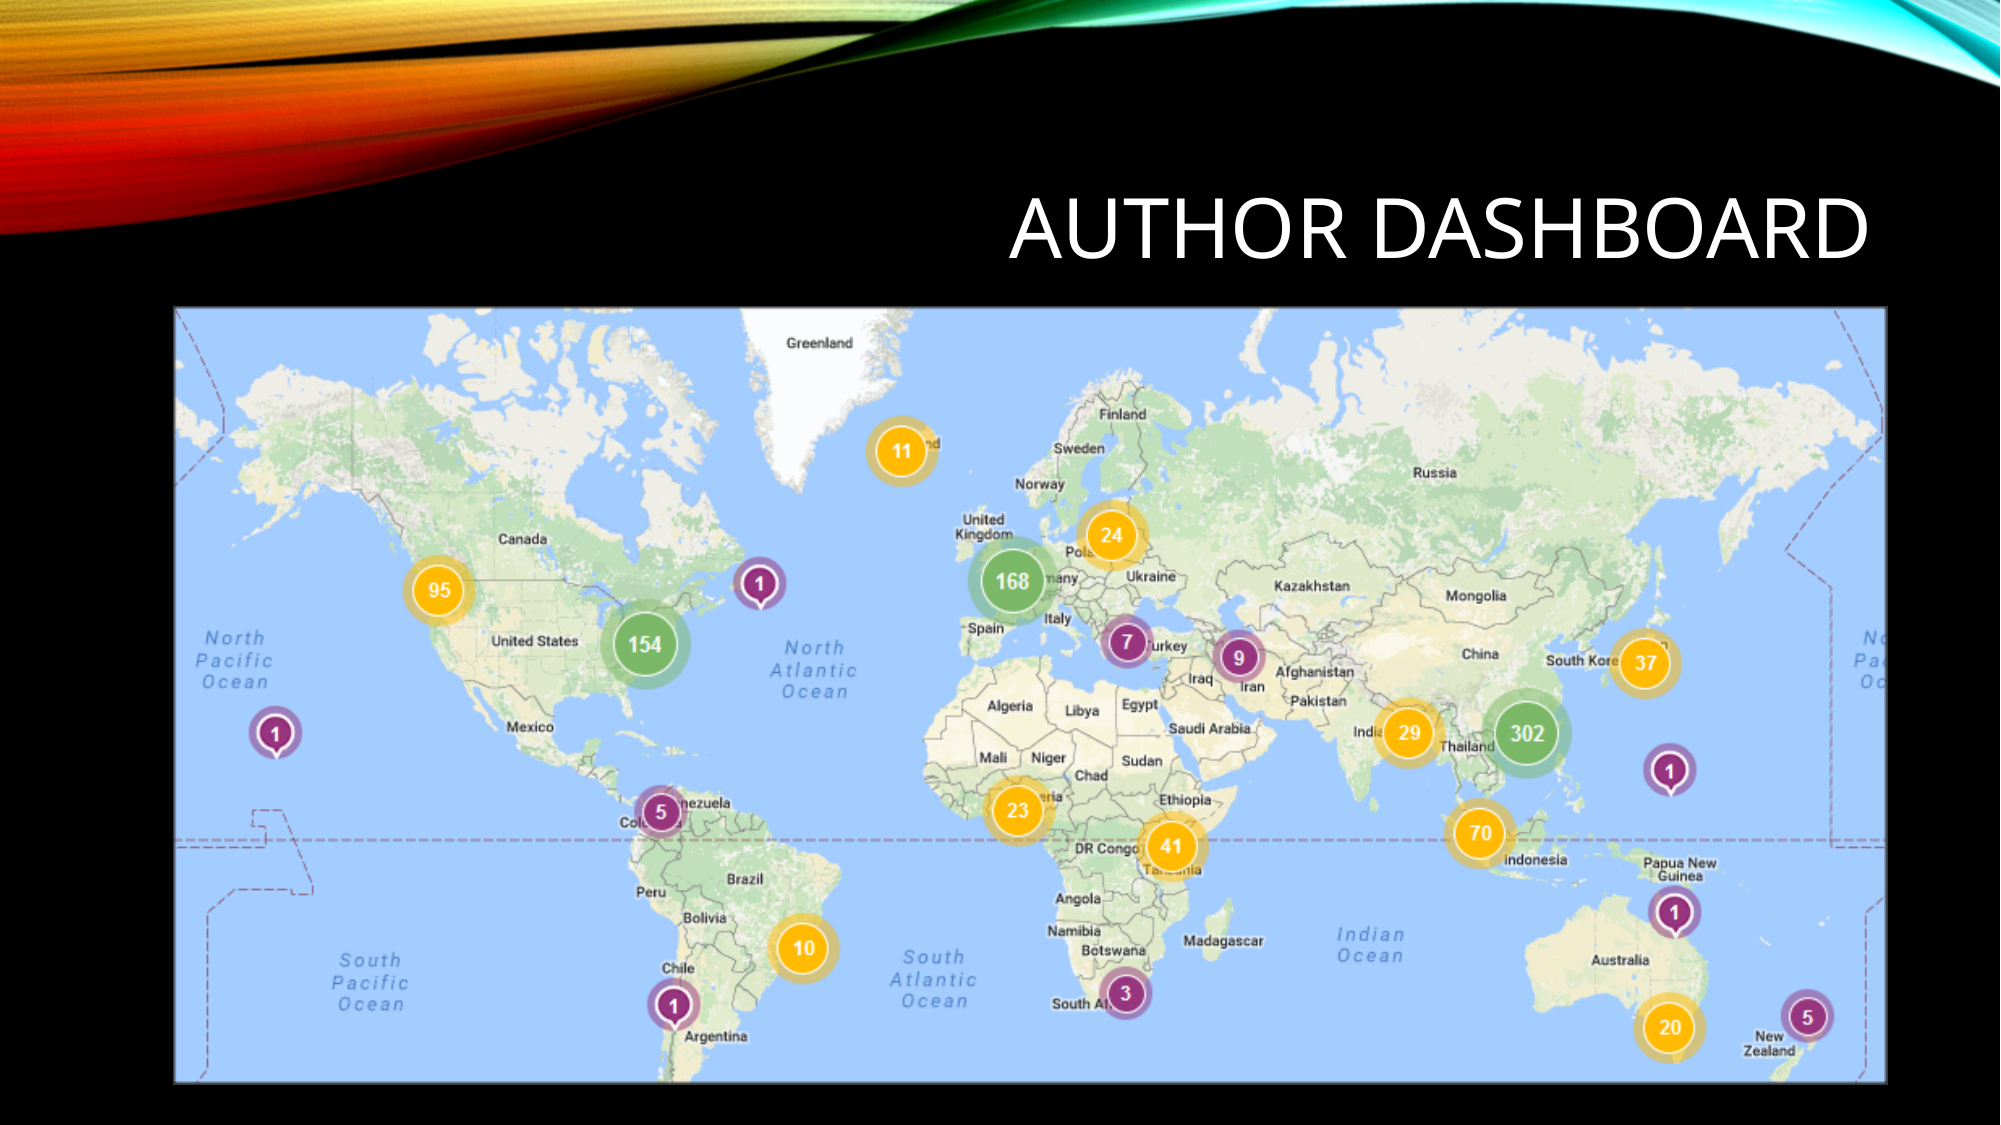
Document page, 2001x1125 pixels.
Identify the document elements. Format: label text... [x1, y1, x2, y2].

picture [0, 0, 2000, 237]
title Author Dashboard [474, 125, 1888, 305]
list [173, 305, 1888, 1086]
